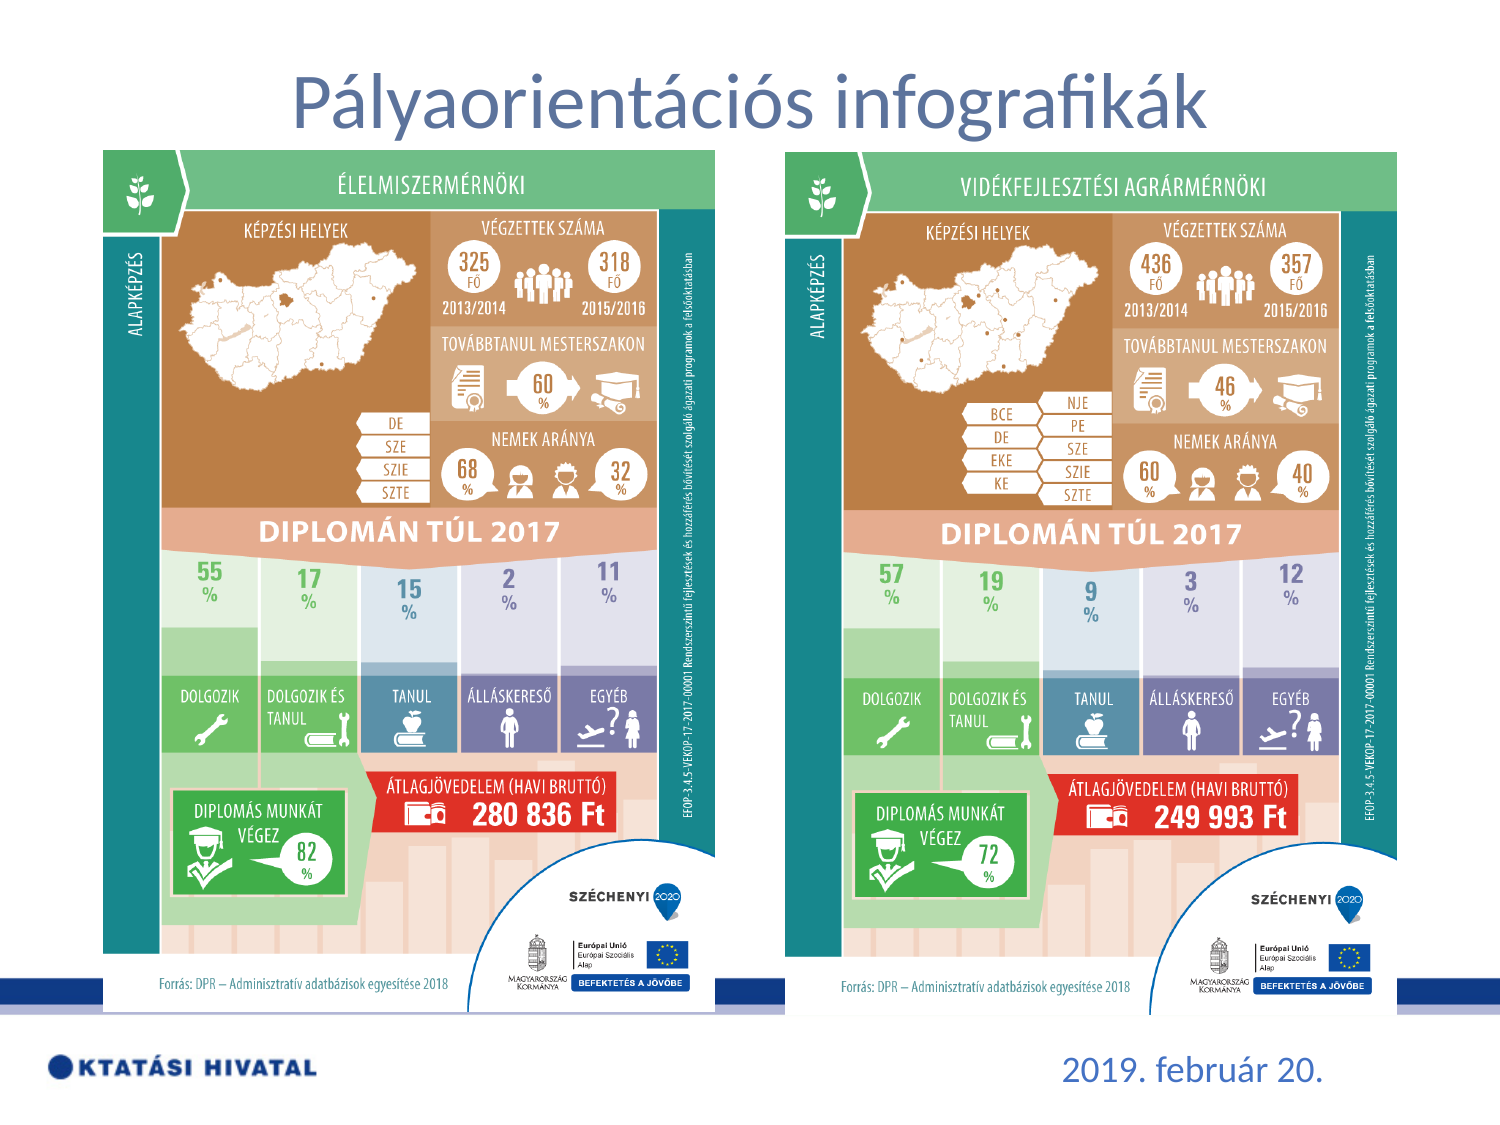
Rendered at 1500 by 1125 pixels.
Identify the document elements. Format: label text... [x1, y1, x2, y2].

title Pályaorientációs infografikák [103, 29, 1397, 177]
picture [0, 0, 1500, 1125]
footer 2019. február 20. [917, 1037, 1469, 1098]
